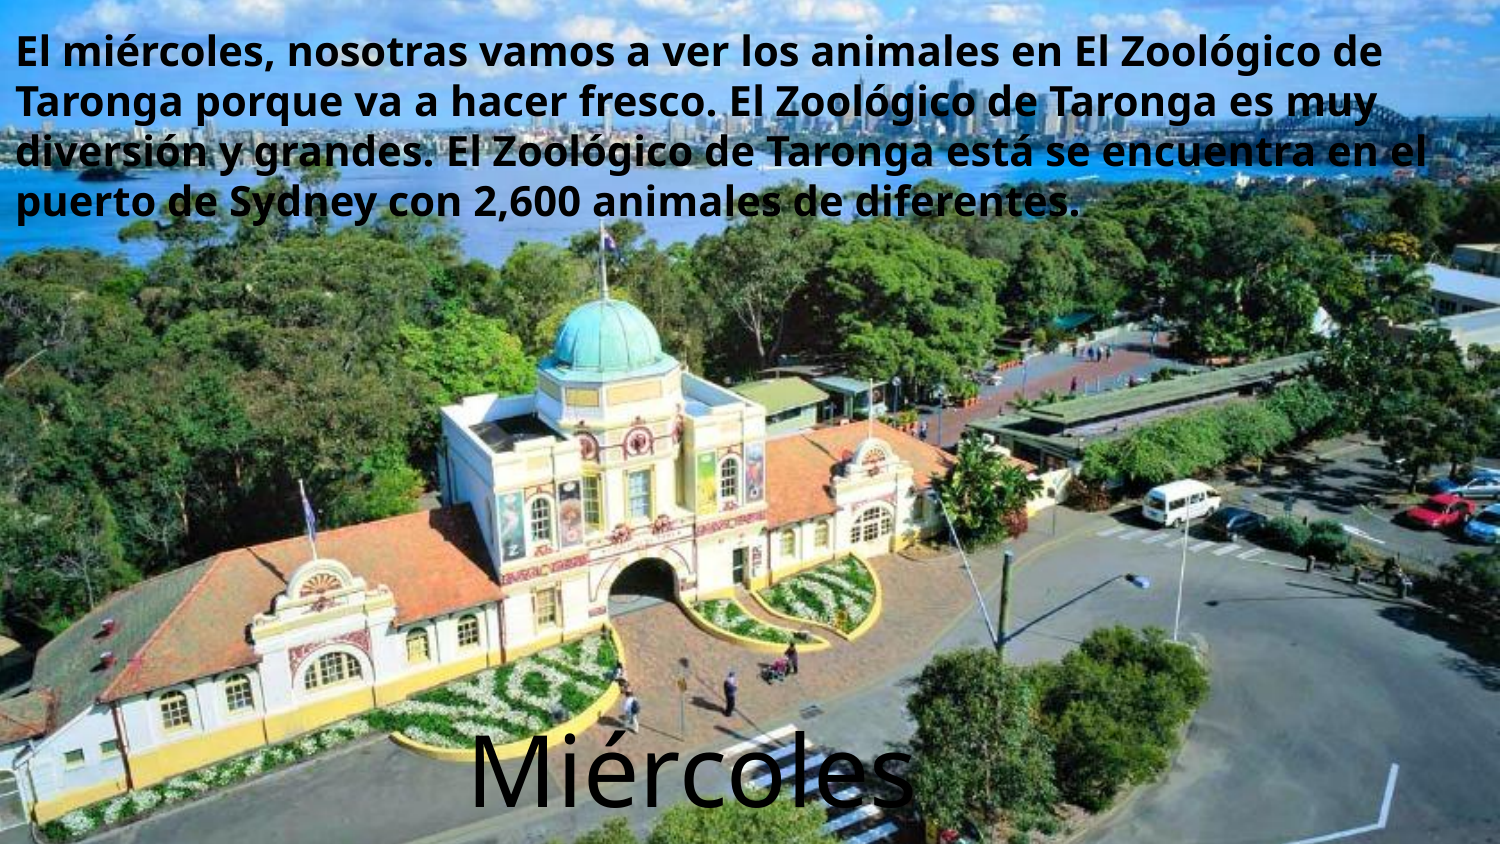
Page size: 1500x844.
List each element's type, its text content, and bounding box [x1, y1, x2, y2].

text_box Miércoles (Wednesday) [451, 692, 1500, 844]
text_box [0, 0, 1500, 844]
text_box El miércoles, nosotras vamos a ver los animales en El Zoológico de Taronga porque va a hacer fresco. El Zoológico de Taronga es muy diversión y grandes. El Zoológico de Taronga está se encuentra en el puerto de Sydney con 2,600 animales de diferentes. [0, 9, 1453, 223]
